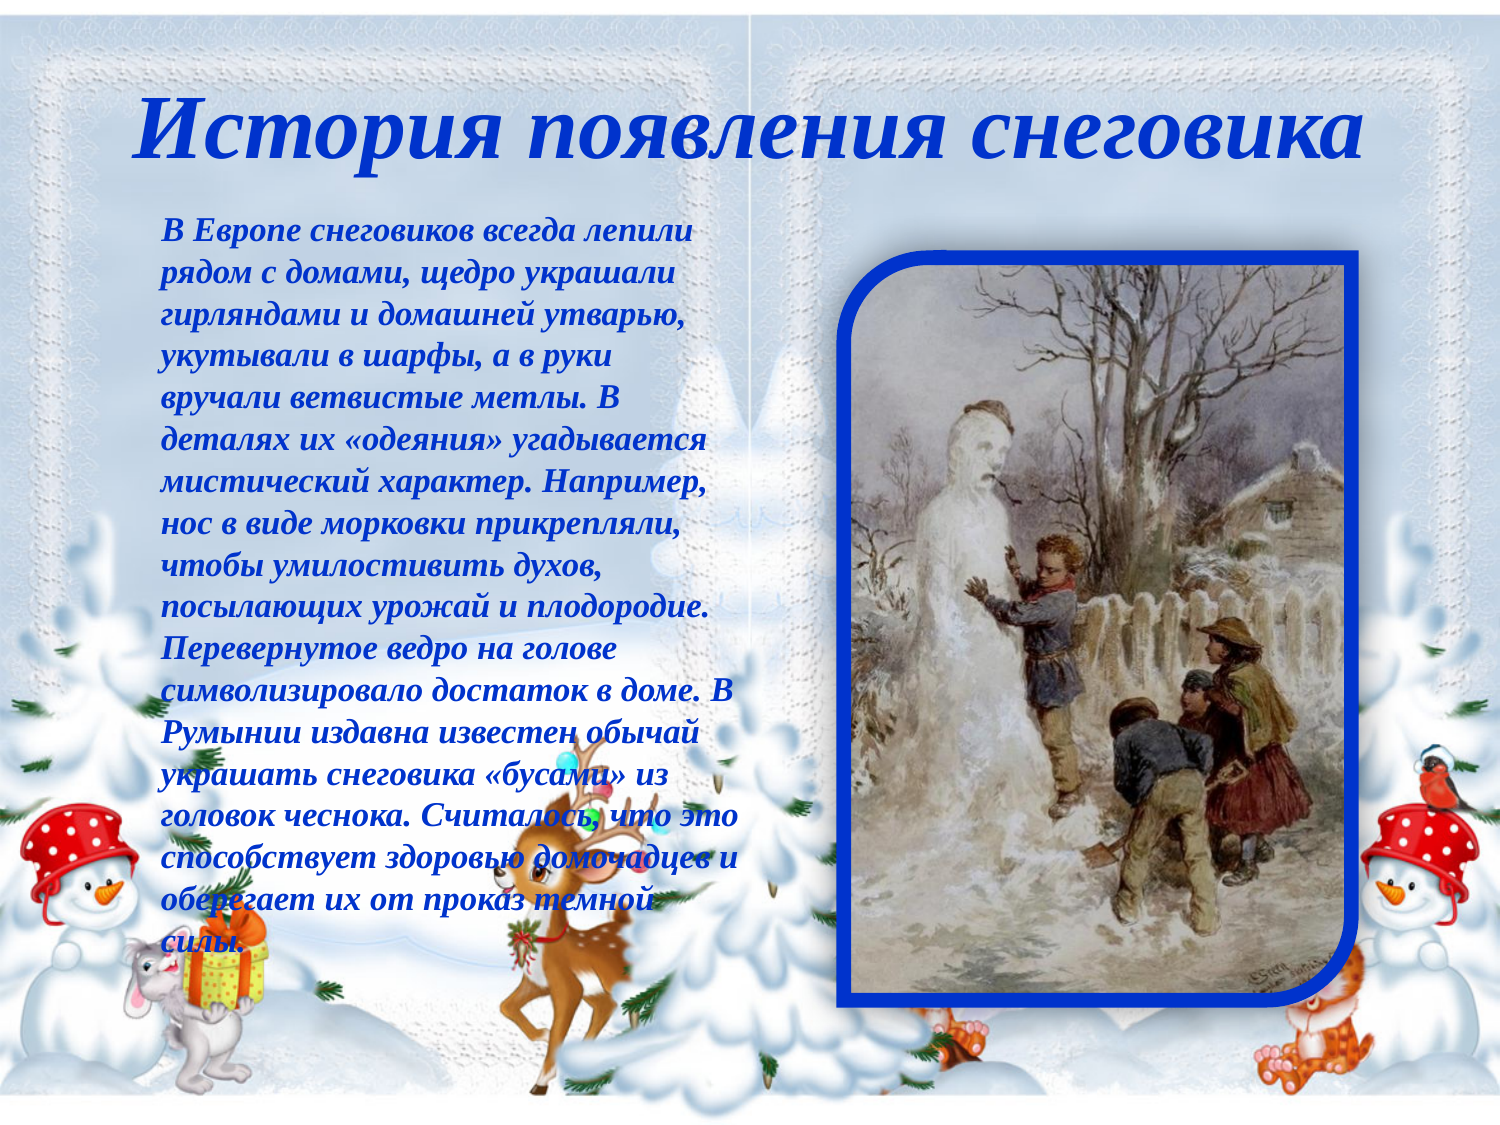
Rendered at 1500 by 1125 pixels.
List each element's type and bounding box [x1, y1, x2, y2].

picture [0, 0, 1500, 1125]
list [843, 257, 1352, 1001]
